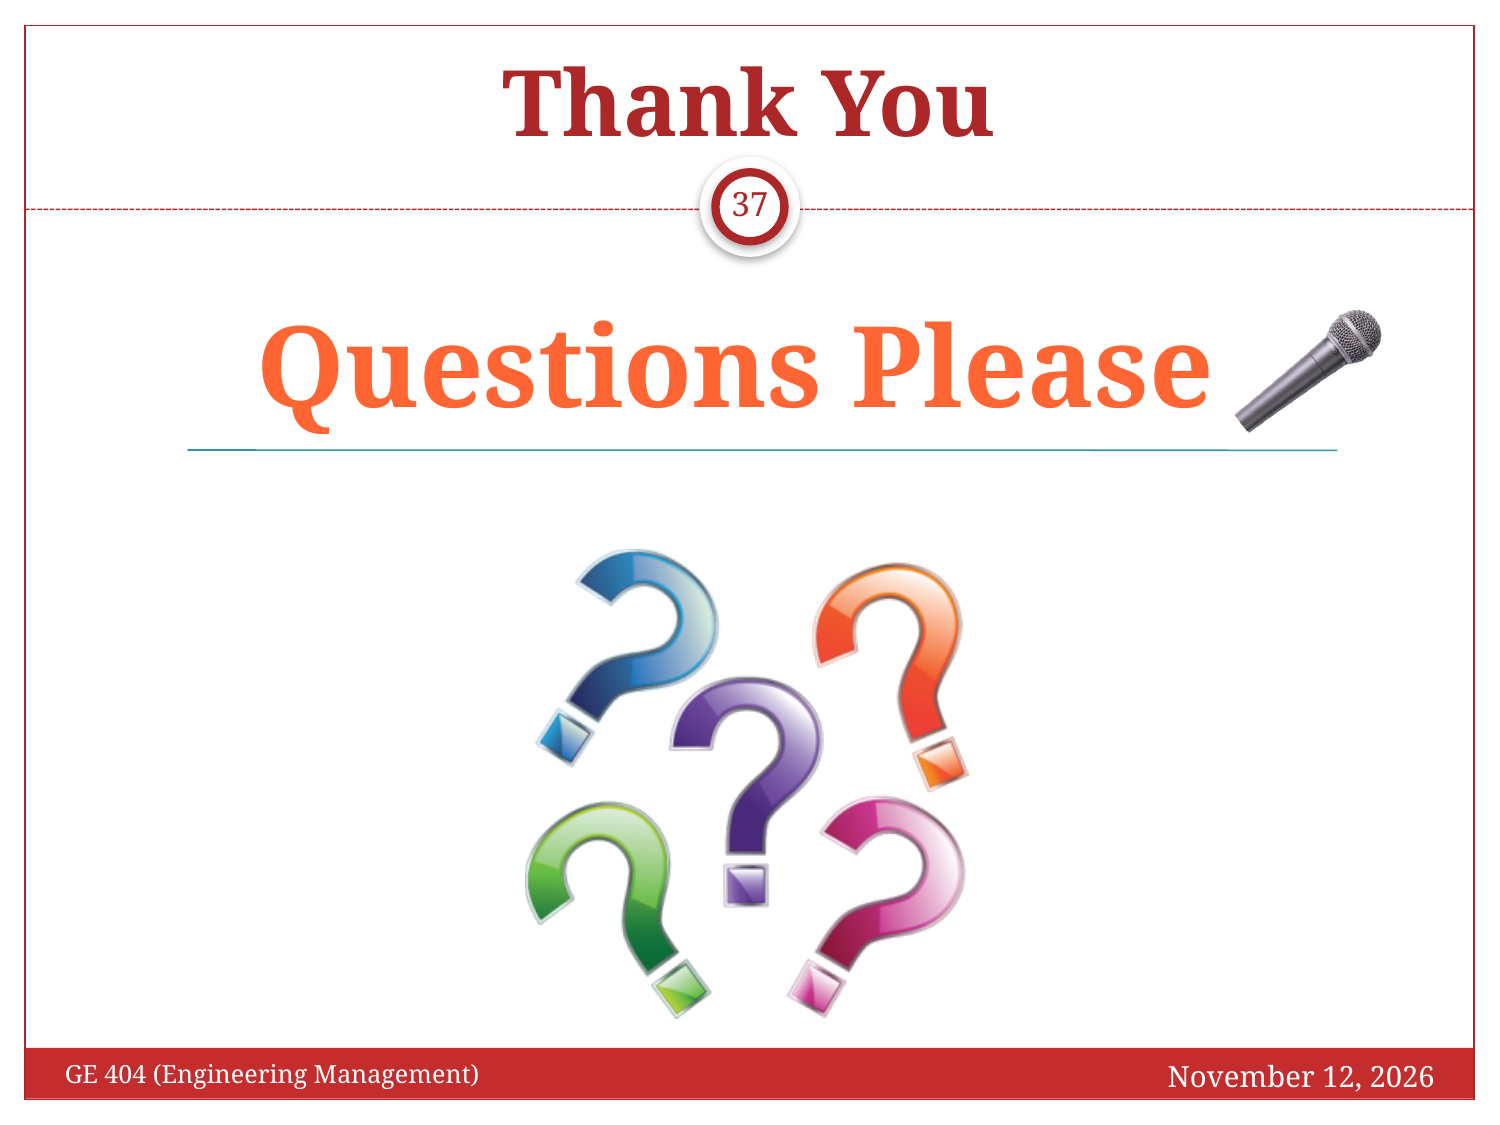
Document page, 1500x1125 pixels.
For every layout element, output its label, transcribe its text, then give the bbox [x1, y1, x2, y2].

title Thank You [49, 37, 1450, 163]
footer GE 404 (Engineering Management) [50, 1051, 638, 1112]
picture [524, 549, 969, 1019]
picture [1224, 299, 1391, 443]
text_box Questions Please [241, 287, 1230, 438]
slide_number 37 [712, 169, 788, 243]
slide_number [950, 1050, 1450, 1111]
